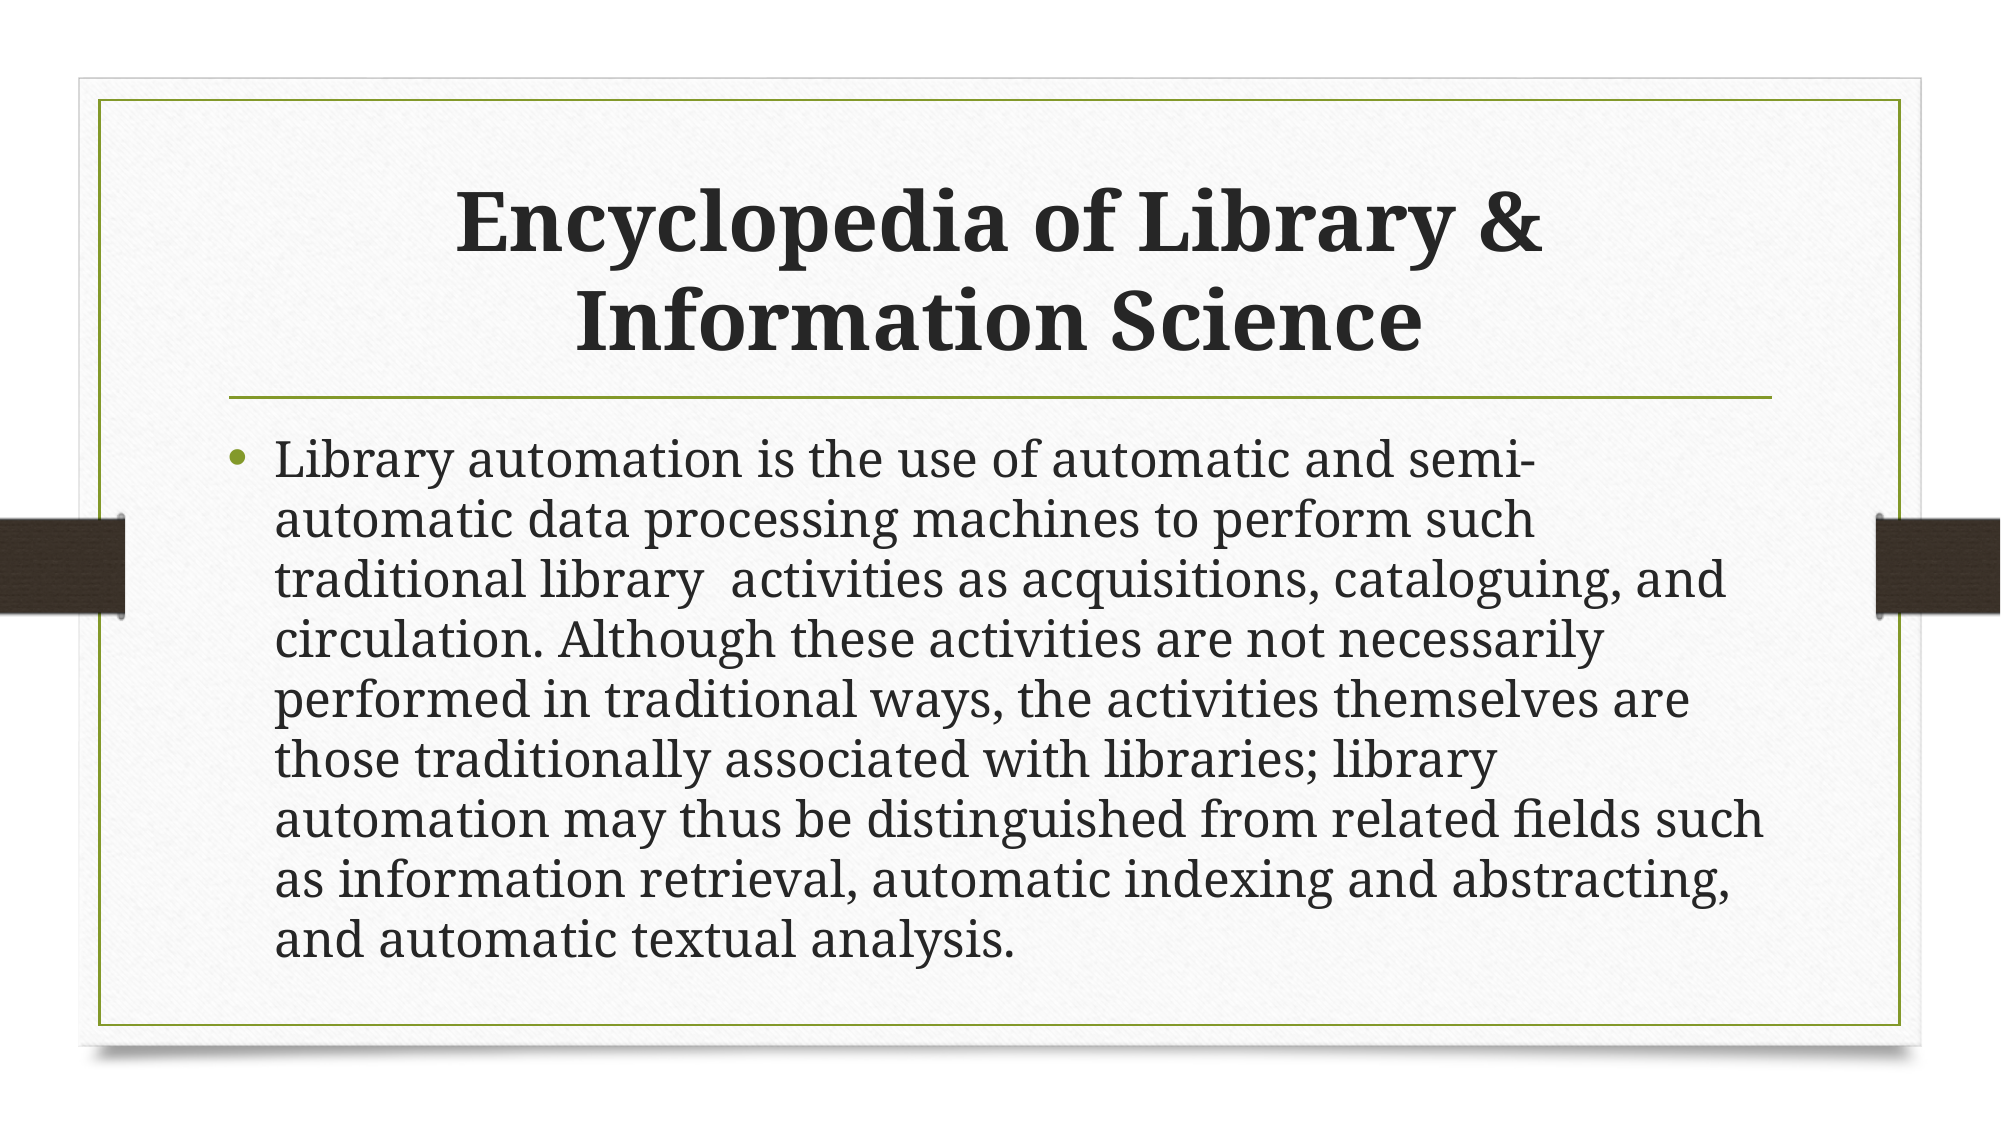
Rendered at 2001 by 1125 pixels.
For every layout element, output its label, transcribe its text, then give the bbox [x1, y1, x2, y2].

title Encyclopedia of Library & Information Science [212, 161, 1788, 375]
picture [0, 0, 2001, 1125]
list Library automation is the use of automatic and semi-automatic data processing machines to perform such traditional library activities as acquisitions, cataloguing, and circulation. Although these activities are not necessarily performed in traditional ways, the activities themselves are those traditionally associated with libraries; library automation may thus be distinguished from related fields such as information retrieval, automatic indexing and abstracting, and automatic textual analysis. [212, 419, 1788, 964]
